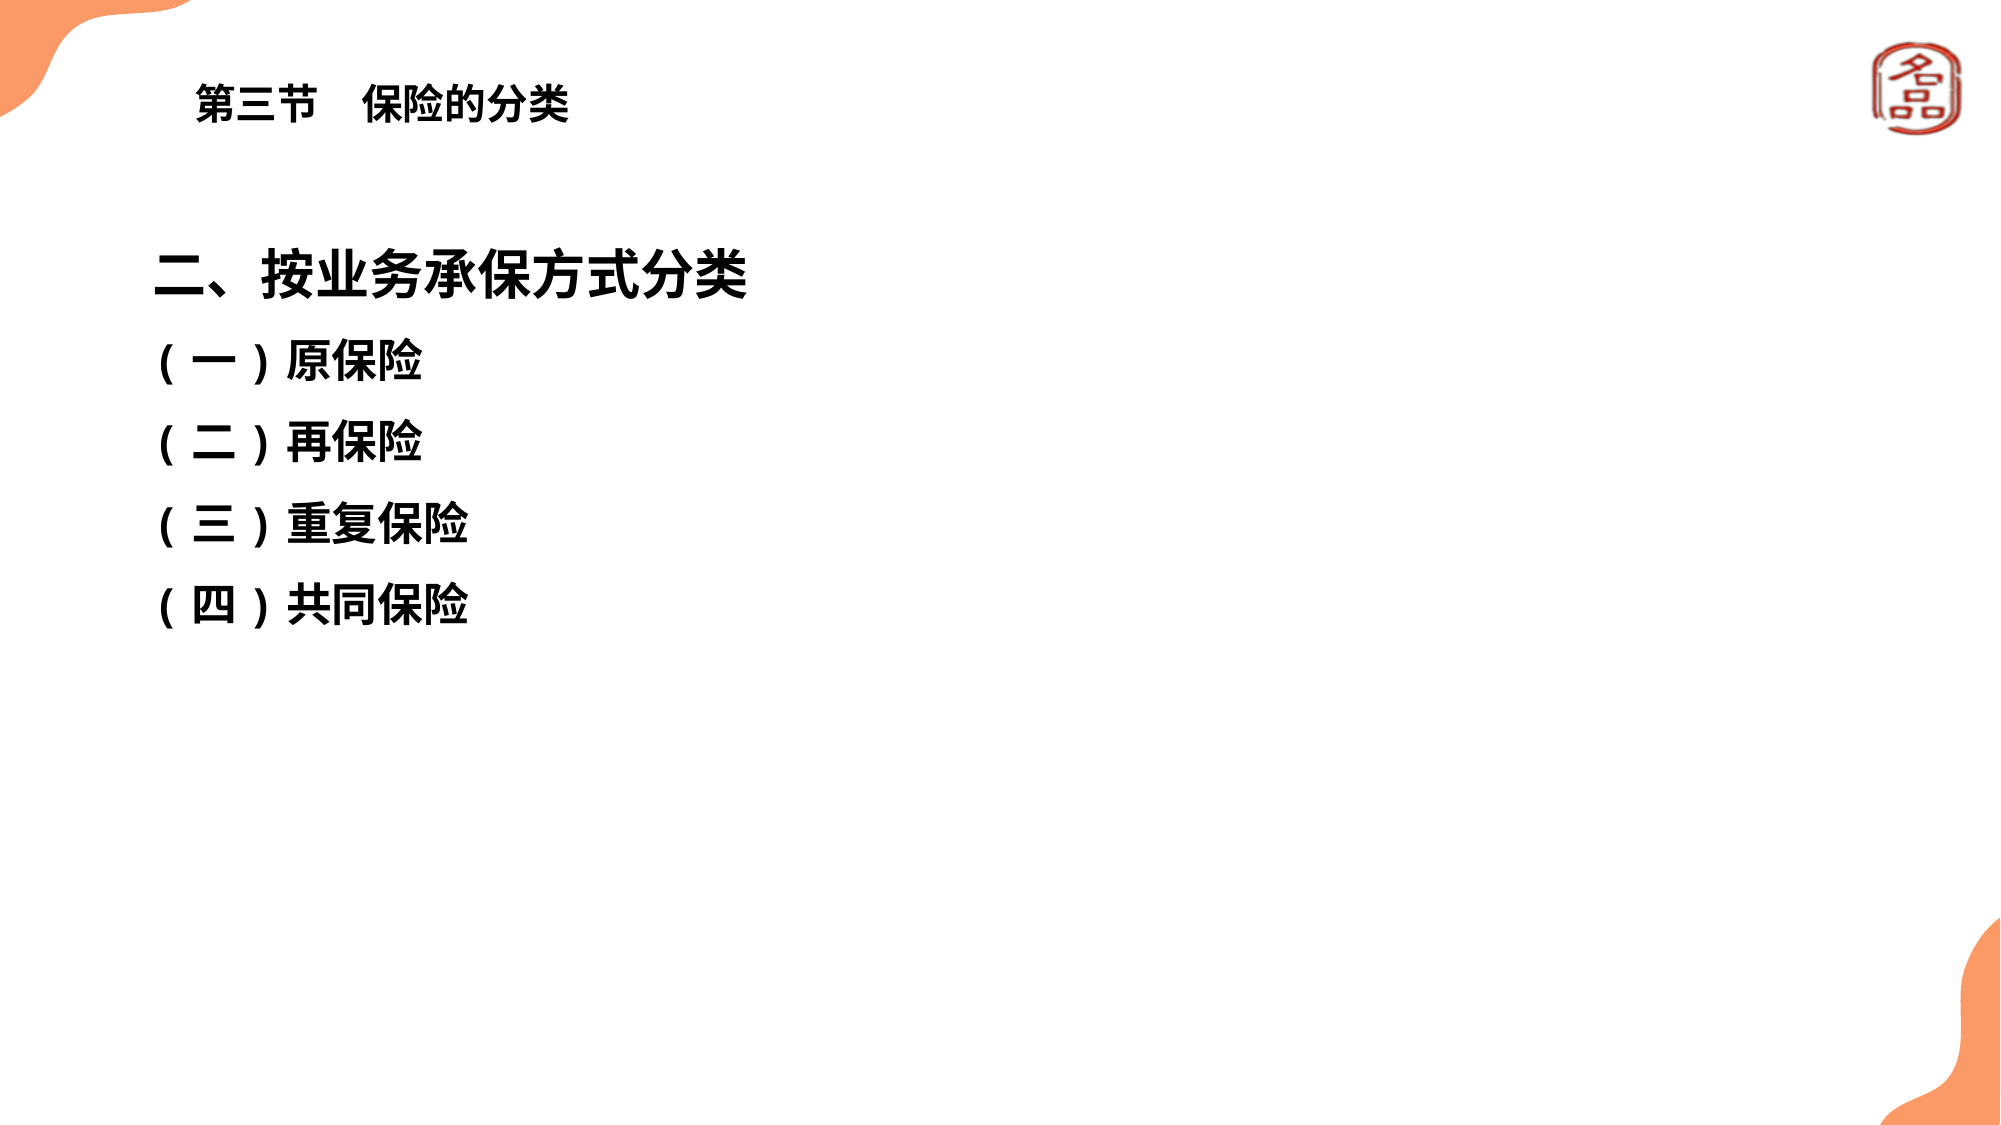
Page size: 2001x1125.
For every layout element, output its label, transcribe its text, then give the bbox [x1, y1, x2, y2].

list 二、按业务承保方式分类 (一)原保险 (二)再保险 (三)重复保险 (四)共同保险 [137, 217, 1863, 1031]
title 第三节 保险的分类 [137, 60, 1863, 152]
picture [1861, 10, 1990, 147]
